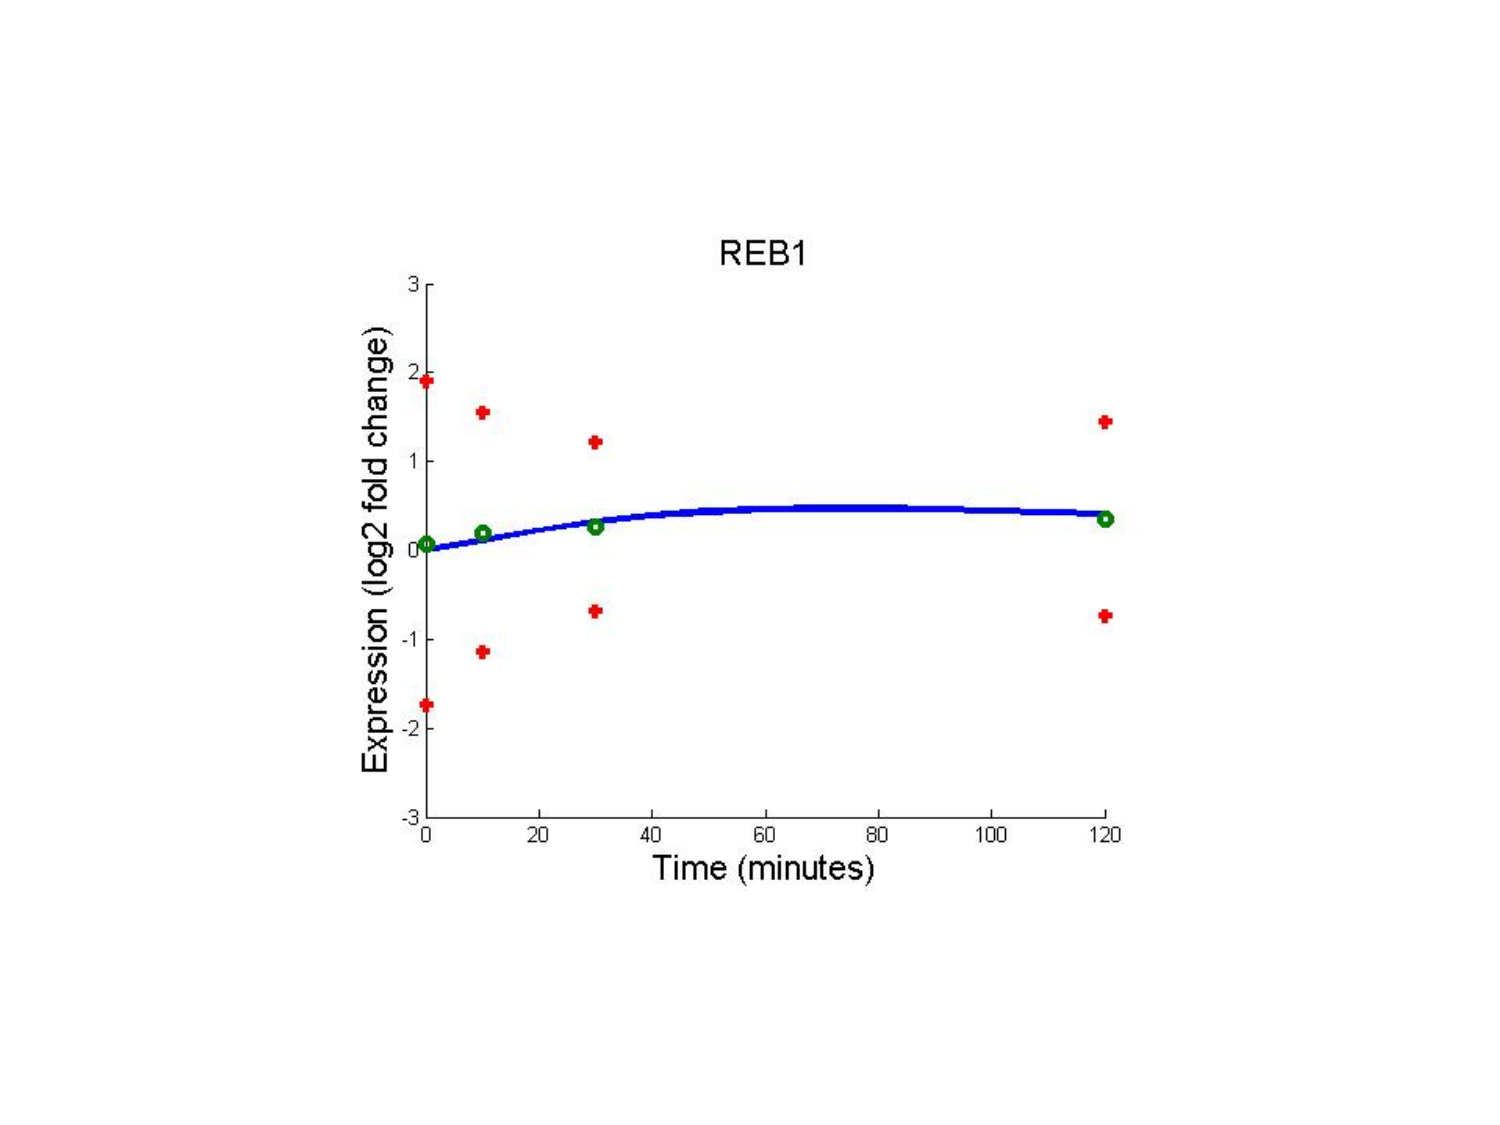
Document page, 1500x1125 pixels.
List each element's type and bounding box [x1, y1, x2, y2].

picture [312, 234, 1188, 891]
